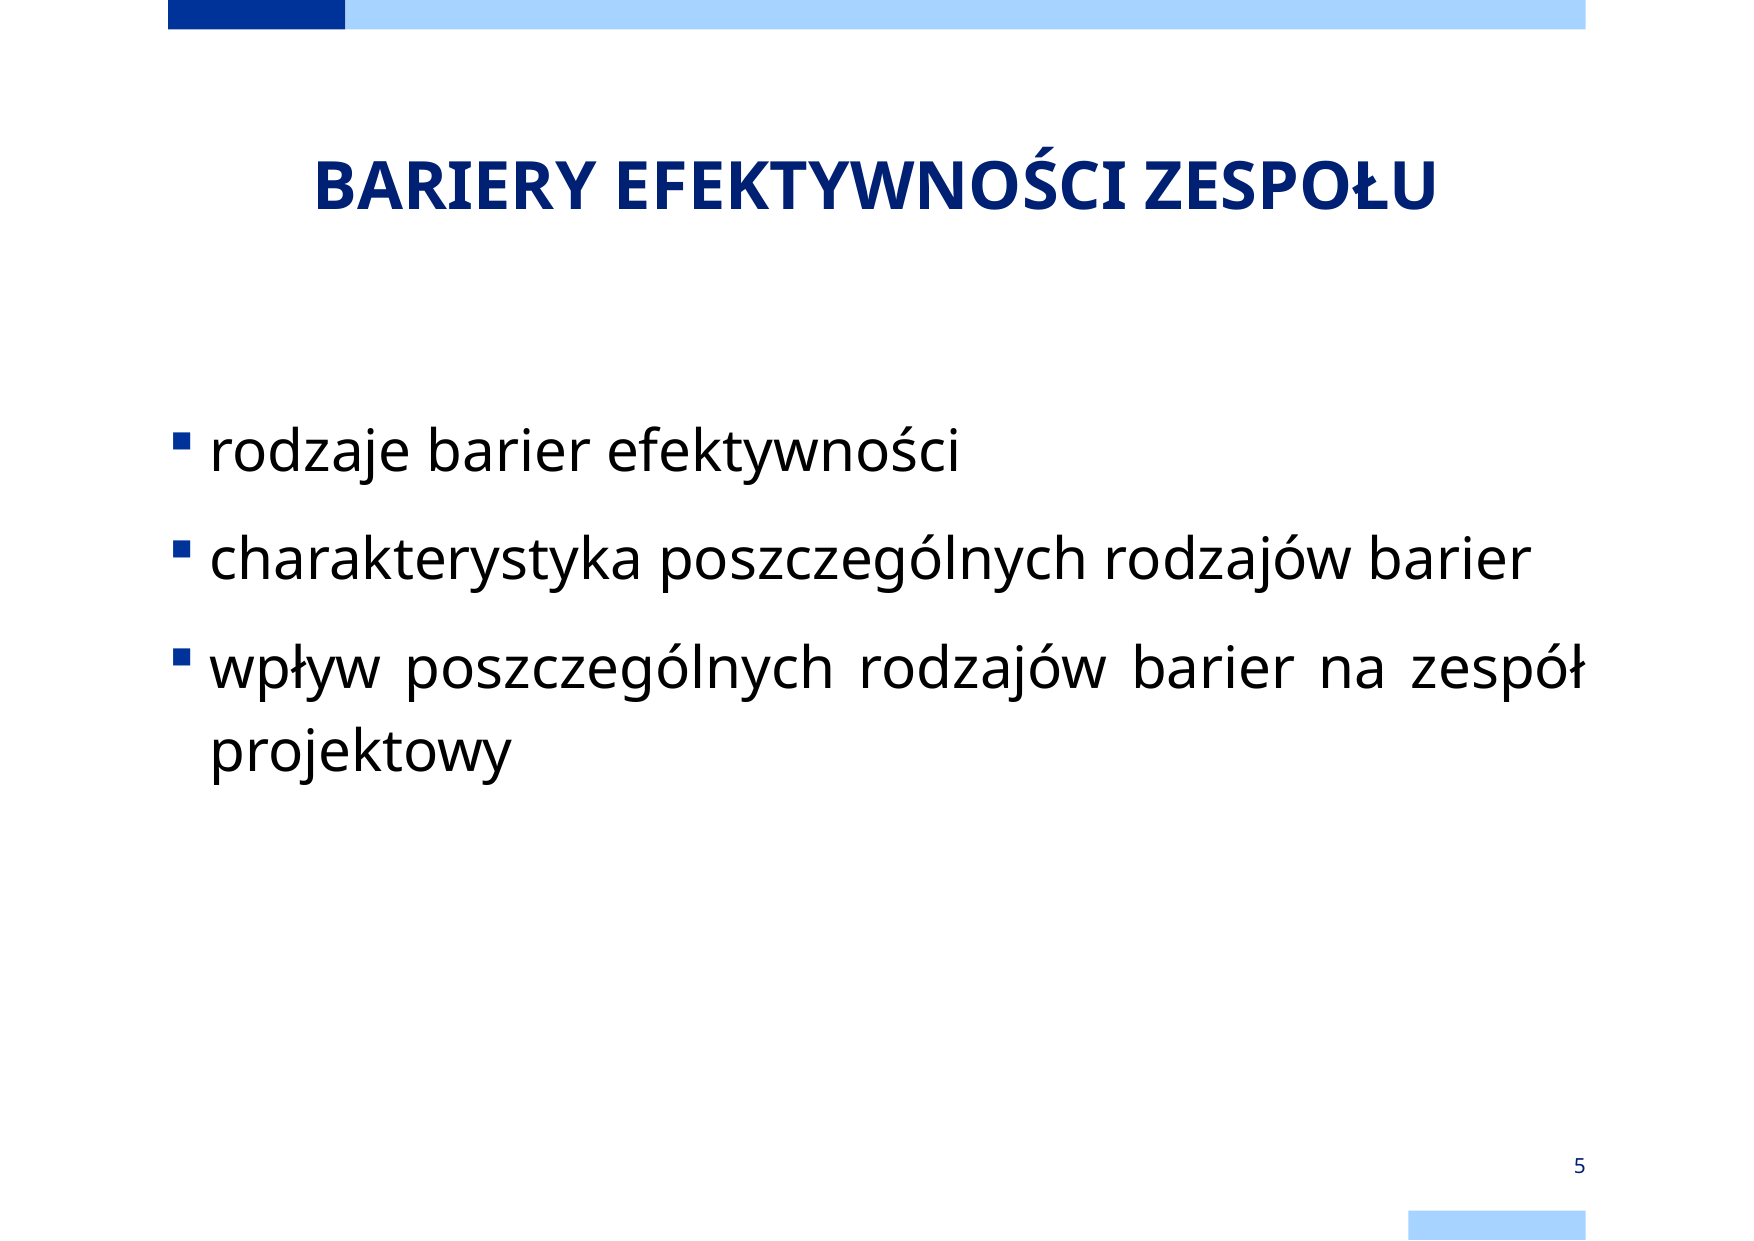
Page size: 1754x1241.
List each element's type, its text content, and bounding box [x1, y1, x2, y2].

list rodzaje barier efektywności charakterystyka poszczególnych rodzajów barier wpływ poszczególnych rodzajów barier na zespół projektowy [168, 324, 1586, 1093]
slide_number 5 [1408, 1151, 1586, 1182]
title BARIERY EFEKTYWNOŚCI ZESPOŁU [168, 147, 1586, 324]
